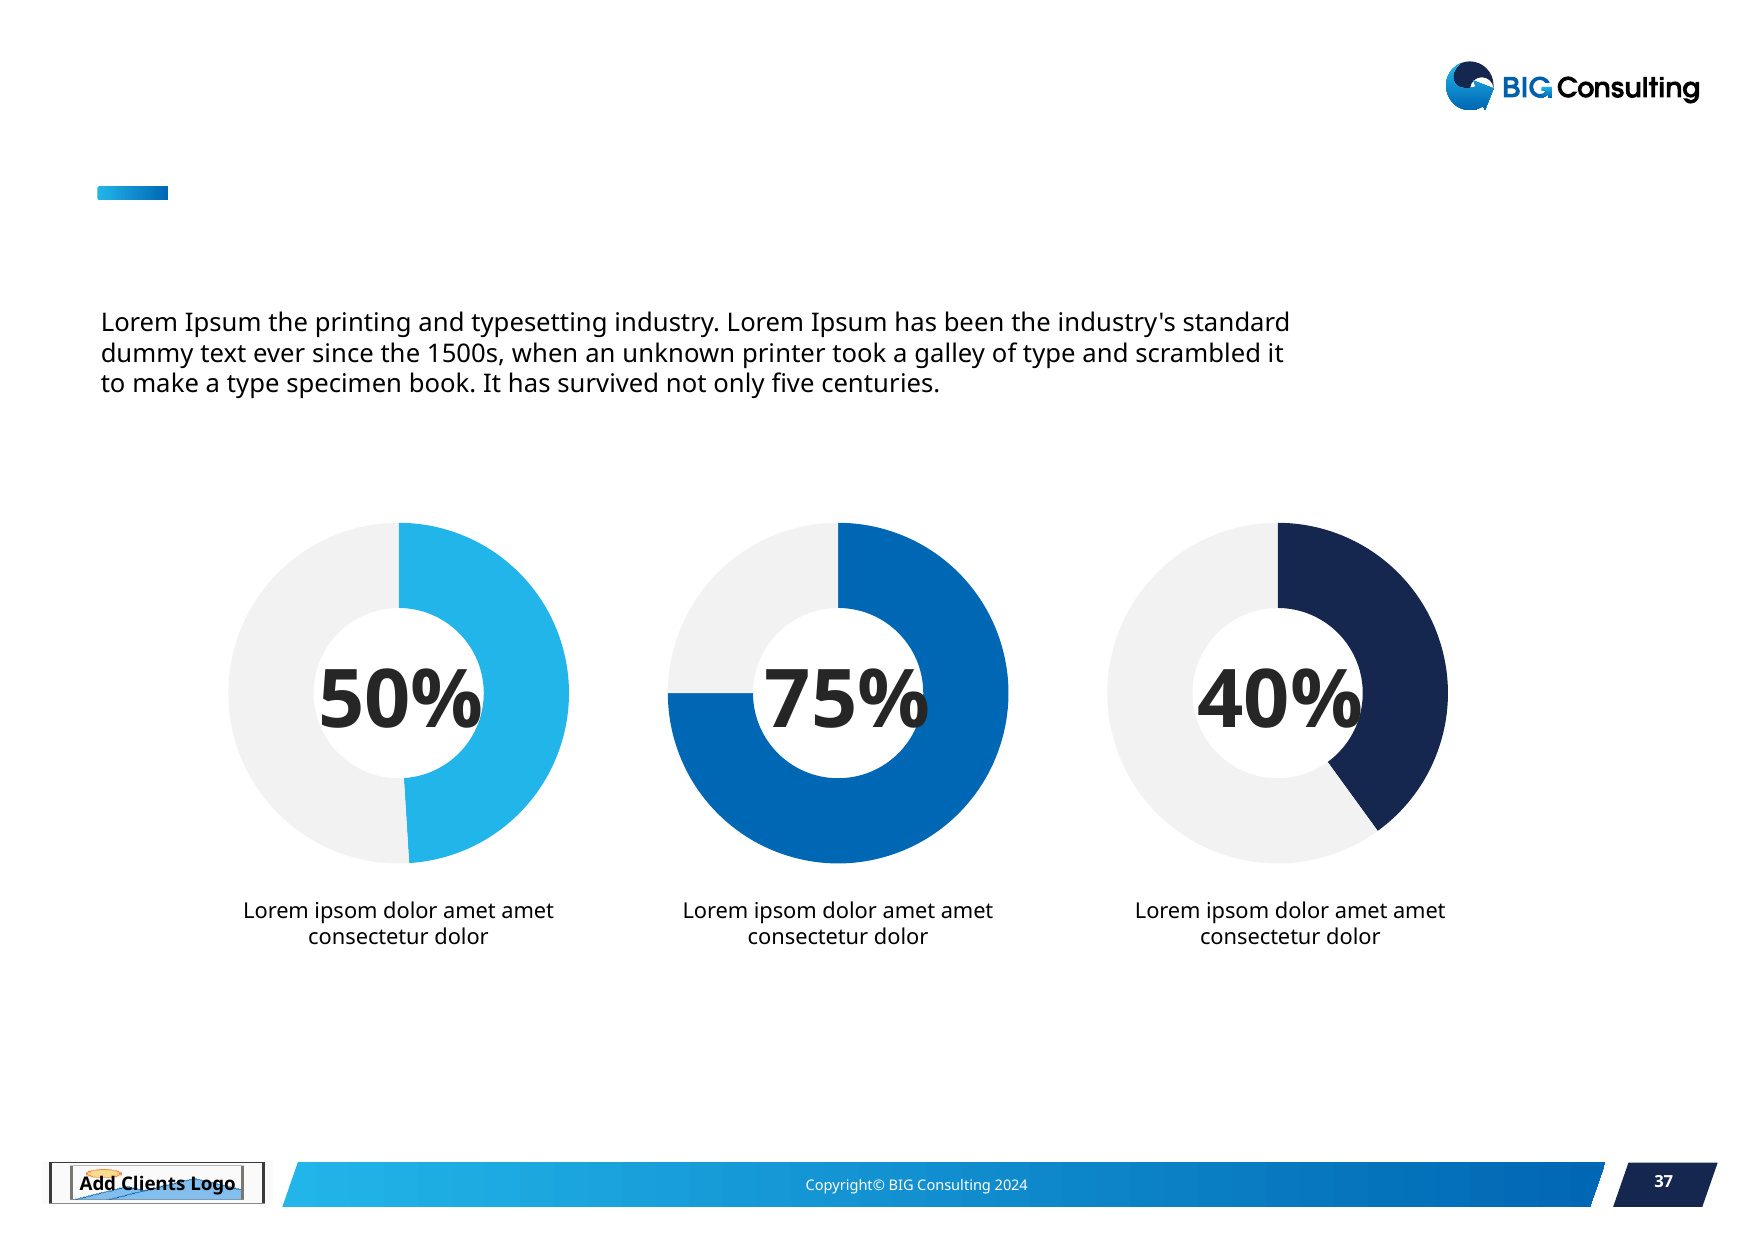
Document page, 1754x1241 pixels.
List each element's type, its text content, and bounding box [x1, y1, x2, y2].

text_box Lorem Ipsum the printing and typesetting industry. Lorem Ipsum has been the industry's standard dummy text ever since the 1500s, when an unknown printer took a galley of type and scrambled it to make a type specimen book. It has survived not only five centuries. [86, 298, 1327, 475]
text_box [169, 515, 1507, 958]
slide_number 37 [1625, 1167, 1703, 1198]
picture [42, 1160, 273, 1205]
